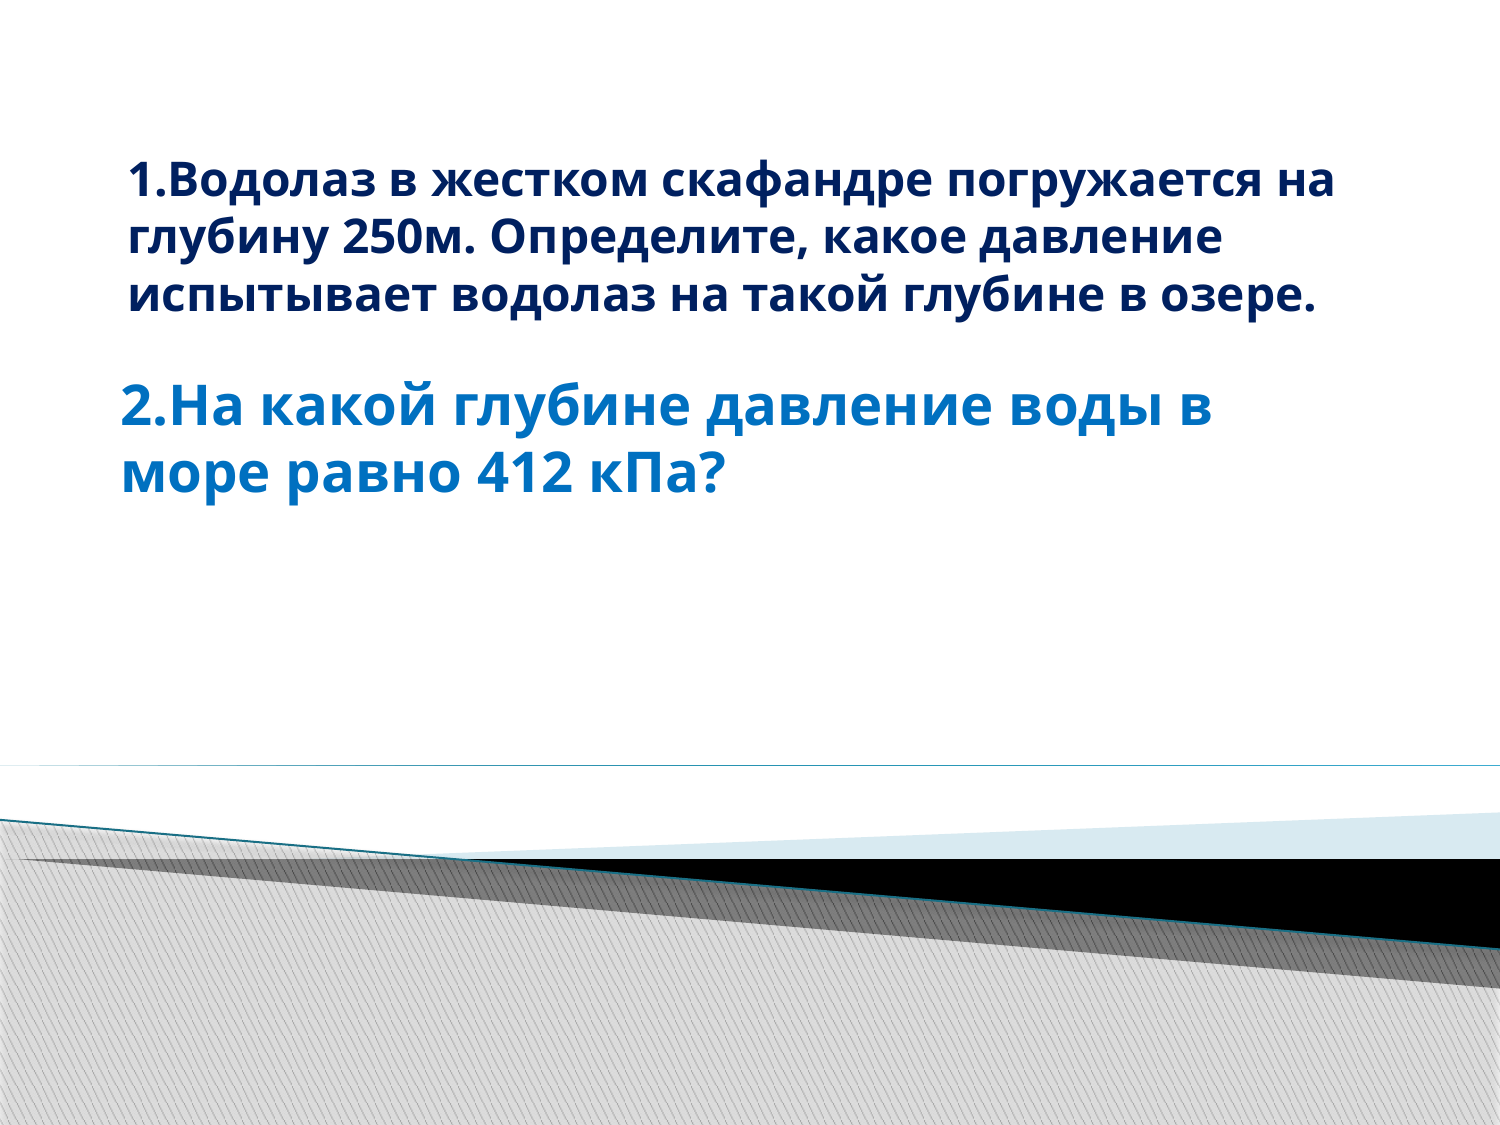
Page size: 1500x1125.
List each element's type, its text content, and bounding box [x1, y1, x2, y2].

title 1.Водолаз в жестком скафандре погружается на глубину 250м. Определите, какое давление испытывает водолаз на такой глубине в озере. [112, 101, 1388, 361]
picture [5, 859, 1500, 989]
subtitle 2.На какой глубине давление воды в море равно 412 кПа? [112, 361, 1388, 790]
